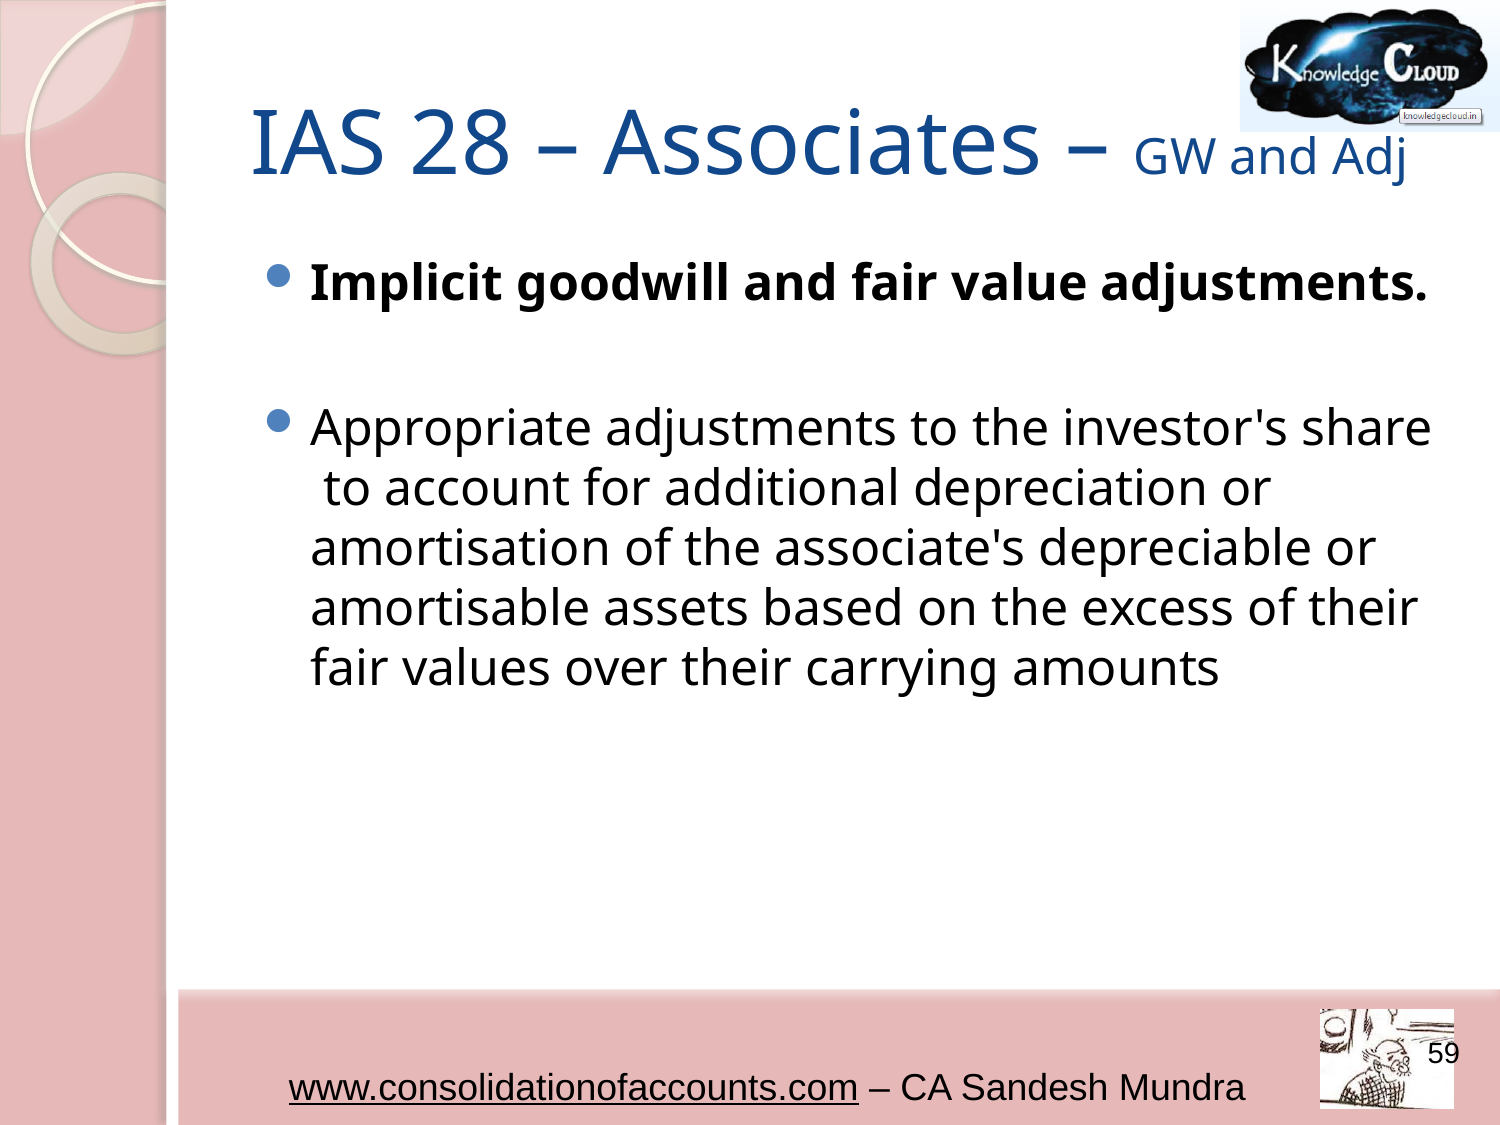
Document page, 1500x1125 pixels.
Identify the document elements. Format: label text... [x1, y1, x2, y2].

list Implicit goodwill and fair value adjustments. Appropriate adjustments to the investor's share to account for additional depreciation or amortisation of the associate's depreciable or amortisable assets based on the excess of their fair values over their carrying amounts [235, 243, 1461, 1009]
picture [1239, 0, 1500, 132]
slide_number 59 [1413, 1034, 1488, 1113]
picture [1320, 1009, 1454, 1109]
title IAS 28 – Associates – GW and Adj [235, 45, 1466, 233]
